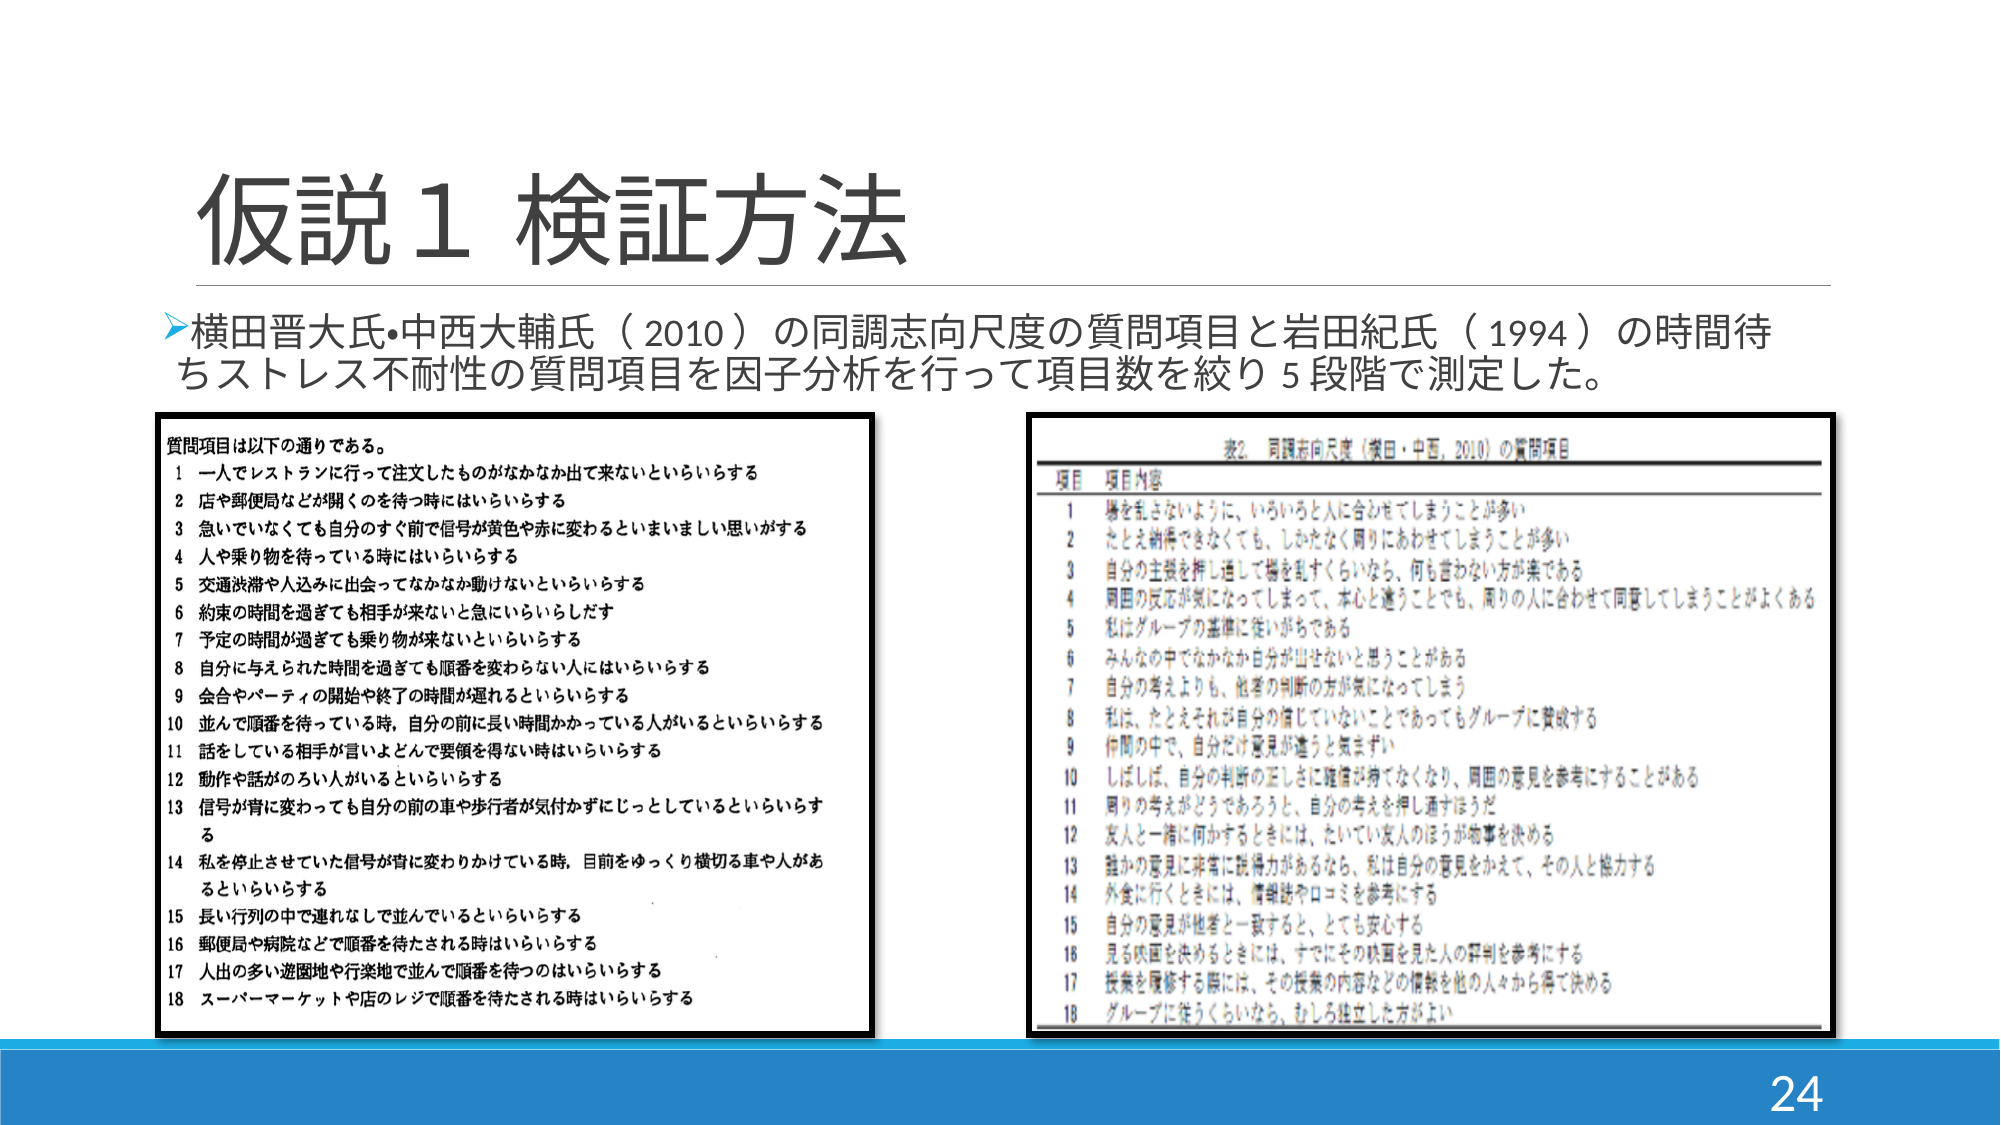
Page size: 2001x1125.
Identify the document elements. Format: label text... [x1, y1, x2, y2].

list 横田晋大氏・中西大輔氏（2010）の同調志向尺度の質問項目と岩田紀氏（1994）の時間待ちストレス不耐性の質問項目を因子分析を行って項目数を絞り5段階で測定した。 [160, 305, 1811, 966]
picture [1031, 417, 1831, 1032]
picture [160, 417, 870, 1032]
title 仮説１ 検証方法 [180, 47, 1830, 285]
slide_number 24 [1624, 1059, 1840, 1120]
